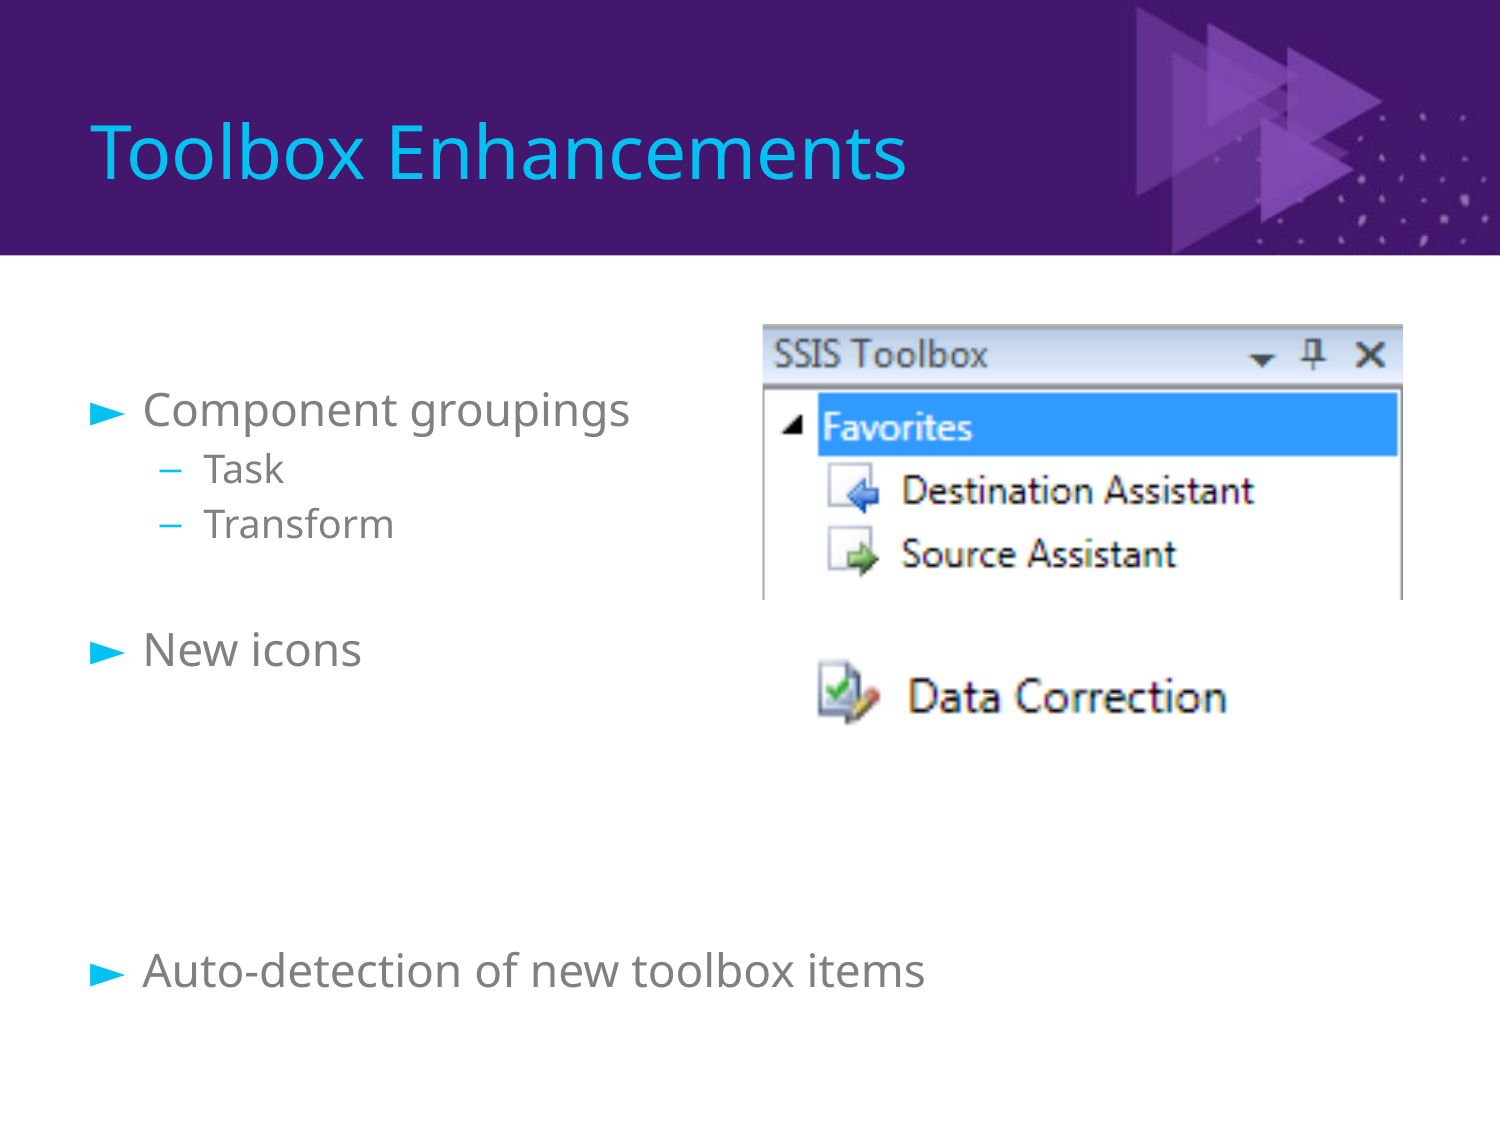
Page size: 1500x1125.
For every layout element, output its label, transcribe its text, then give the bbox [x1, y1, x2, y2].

title Toolbox Enhancements [75, 56, 1425, 244]
picture [762, 324, 1404, 601]
picture [0, 0, 1500, 255]
picture [762, 649, 1413, 738]
list Component groupings Task Transform New icons Auto-detection of new toolbox items [75, 373, 1425, 1005]
